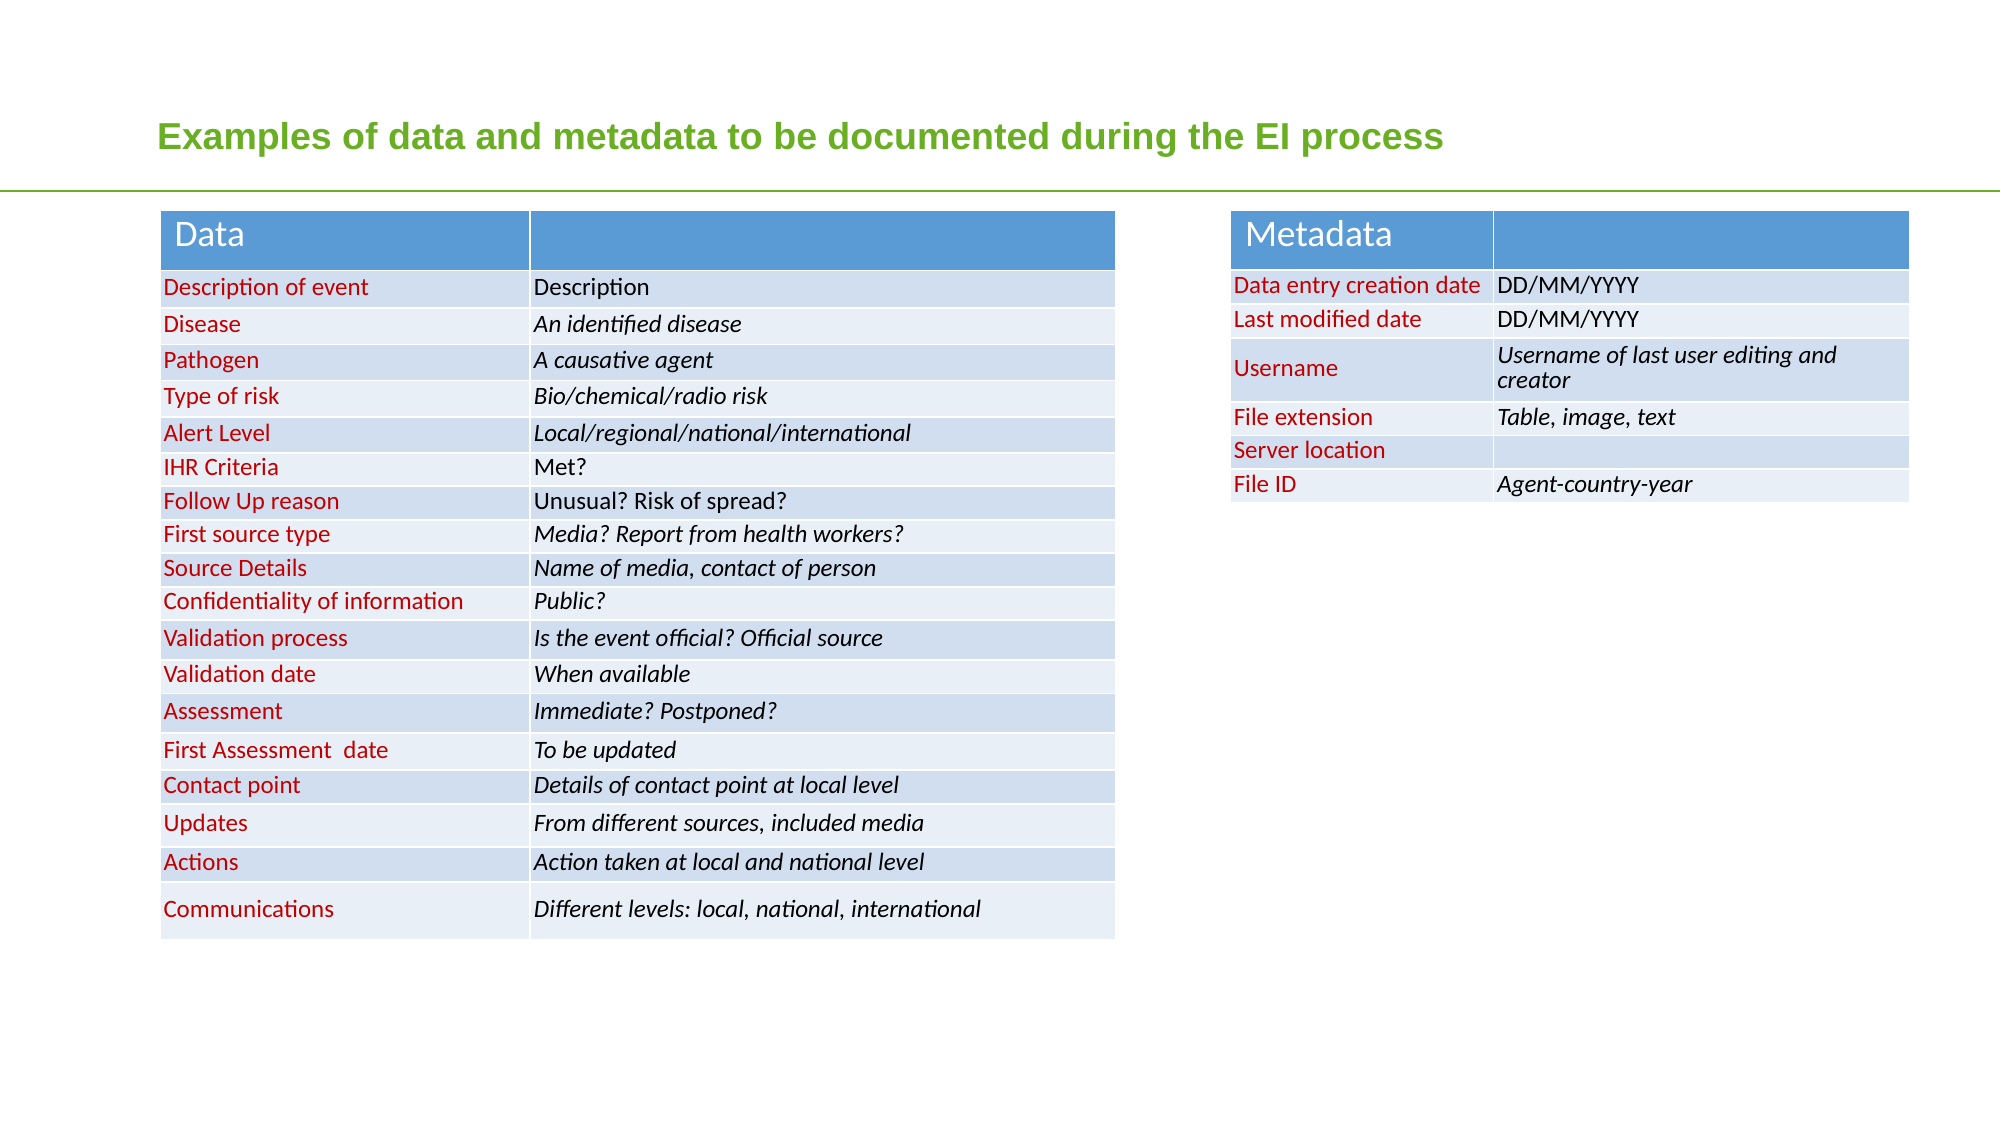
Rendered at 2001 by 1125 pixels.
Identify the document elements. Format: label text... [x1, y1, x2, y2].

table_cell Last modified date [1231, 305, 1493, 337]
table_cell Different levels: local, national, international [531, 883, 1115, 939]
table_cell Server location [1231, 436, 1493, 468]
table_cell Data entry creation date [1231, 271, 1493, 303]
table_cell File ID [1231, 470, 1493, 502]
table_cell Assessment [161, 694, 529, 732]
table_cell Agent-country-year [1494, 470, 1909, 502]
table_cell Details of contact point at local level [531, 771, 1115, 803]
table_cell Validation date [161, 661, 529, 693]
table_cell DD/MM/YYYY [1494, 305, 1909, 337]
table_cell Follow Up reason [161, 487, 529, 519]
table_cell Name of media, contact of person [531, 554, 1115, 586]
table_cell Pathogen [161, 345, 529, 380]
table_cell An identified disease [531, 309, 1115, 344]
table_cell Alert Level [161, 418, 529, 452]
table_cell Username [1231, 339, 1493, 401]
table_cell Immediate? Postponed? [531, 694, 1115, 732]
table_cell Confidentiality of information [161, 588, 529, 619]
table_cell Disease [161, 309, 529, 344]
table_cell Local/regional/national/international [531, 418, 1115, 452]
table_cell From different sources, included media [531, 805, 1115, 846]
table_cell Table, image, text [1494, 403, 1909, 435]
table_cell Communications [161, 883, 529, 939]
table_cell IHR Criteria [161, 454, 529, 485]
table_header Metadata [1231, 211, 1493, 269]
table_cell Actions [161, 848, 529, 881]
text_box Examples of data and metadata to be documented during the EI process [142, 104, 1688, 165]
table_cell To be updated [531, 734, 1115, 769]
table_header Data [161, 211, 529, 270]
table_cell [1494, 436, 1909, 468]
table_cell Validation process [161, 621, 529, 659]
table_cell Public? [531, 588, 1115, 619]
table_cell DD/MM/YYYY [1494, 271, 1909, 303]
table_cell A causative agent [531, 345, 1115, 380]
table_cell Description of event [161, 271, 529, 307]
table_cell First source type [161, 521, 529, 552]
table_cell Type of risk [161, 381, 529, 416]
table_cell Updates [161, 805, 529, 846]
table_header [1494, 211, 1909, 269]
table_header [531, 211, 1115, 270]
table_cell Contact point [161, 771, 529, 803]
table_cell Is the event official? Official source [531, 621, 1115, 659]
table_cell Met? [531, 454, 1115, 485]
table_cell First Assessment date [161, 734, 529, 769]
table_cell When available [531, 661, 1115, 693]
table_cell Unusual? Risk of spread? [531, 487, 1115, 519]
table_cell File extension [1231, 403, 1493, 435]
table_cell Action taken at local and national level [531, 848, 1115, 881]
table_cell Media? Report from health workers? [531, 521, 1115, 552]
table_cell Source Details [161, 554, 529, 586]
table_cell Bio/chemical/radio risk [531, 381, 1115, 416]
table_cell Username of last user editing and creator [1494, 339, 1909, 401]
table_cell Description [531, 271, 1115, 307]
